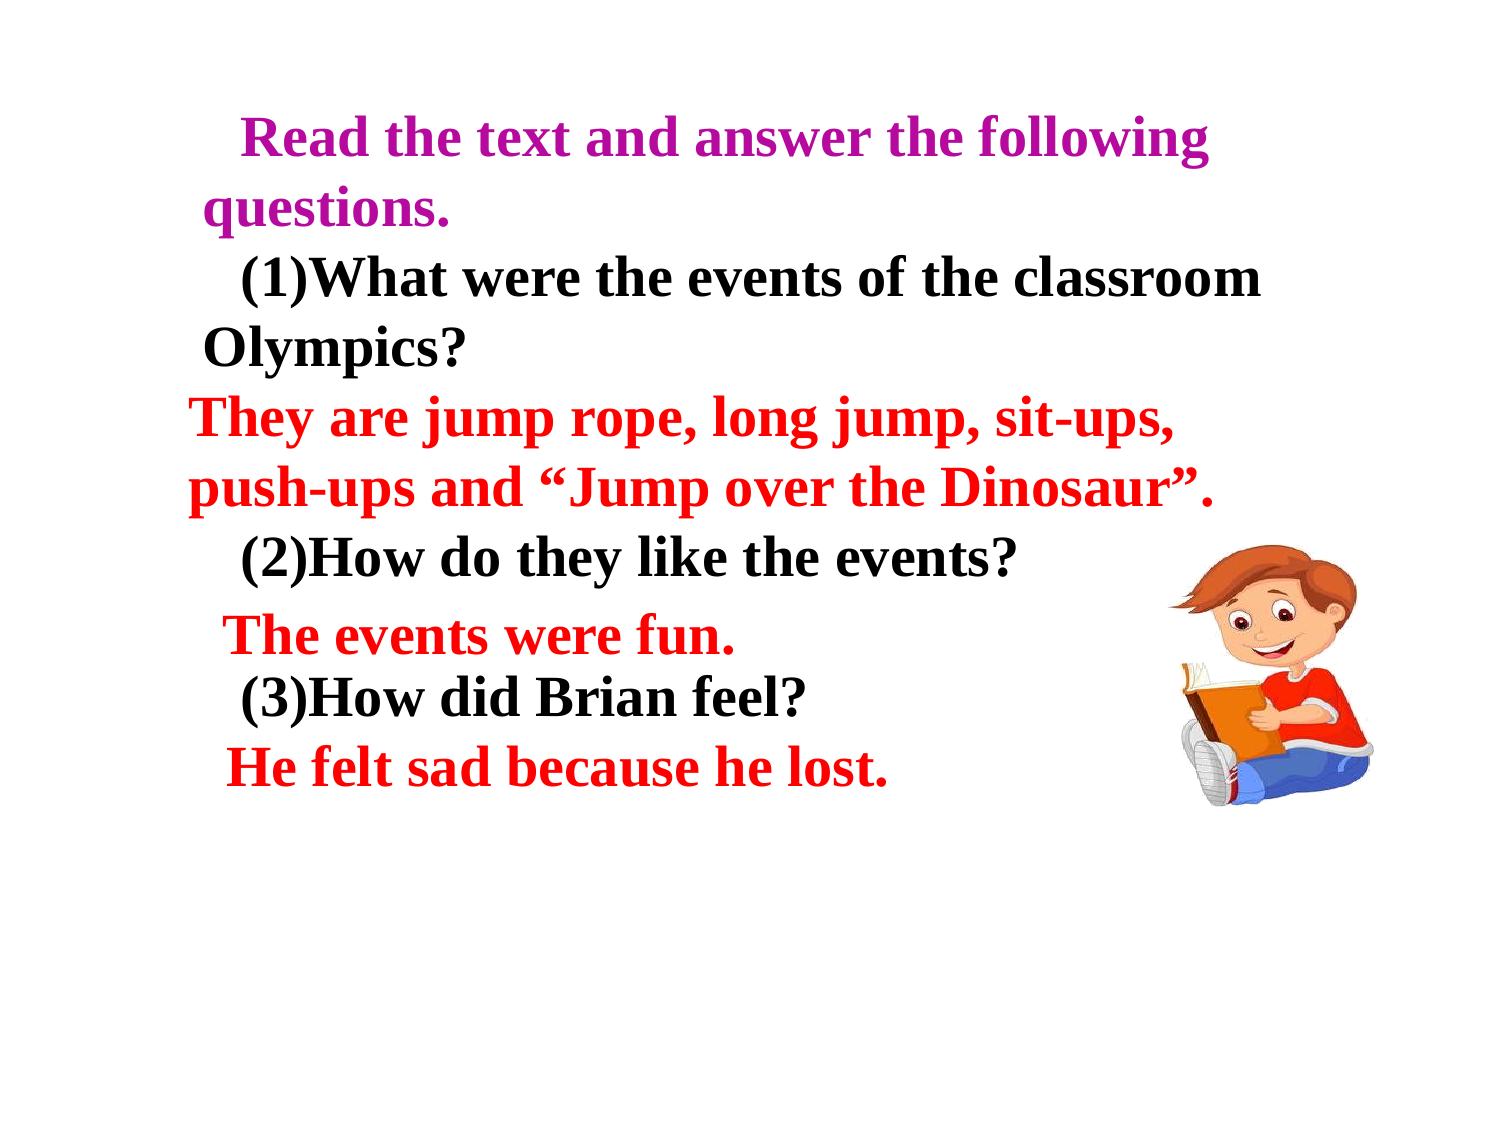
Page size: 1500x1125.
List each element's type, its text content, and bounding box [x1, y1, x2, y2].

text_box He felt sad because he lost. [173, 721, 1008, 806]
text_box They are jump rope, long jump, sit-ups, push-ups and “Jump over the Dinosaur”. [173, 371, 1245, 526]
text_box Read the text and answer the following questions. (1)What were the events of the classroom Olympics? (2)How do they like the events? (3)How did Brian feel? [188, 91, 1312, 806]
text_box The events were fun. [208, 588, 766, 674]
picture [1149, 544, 1406, 807]
